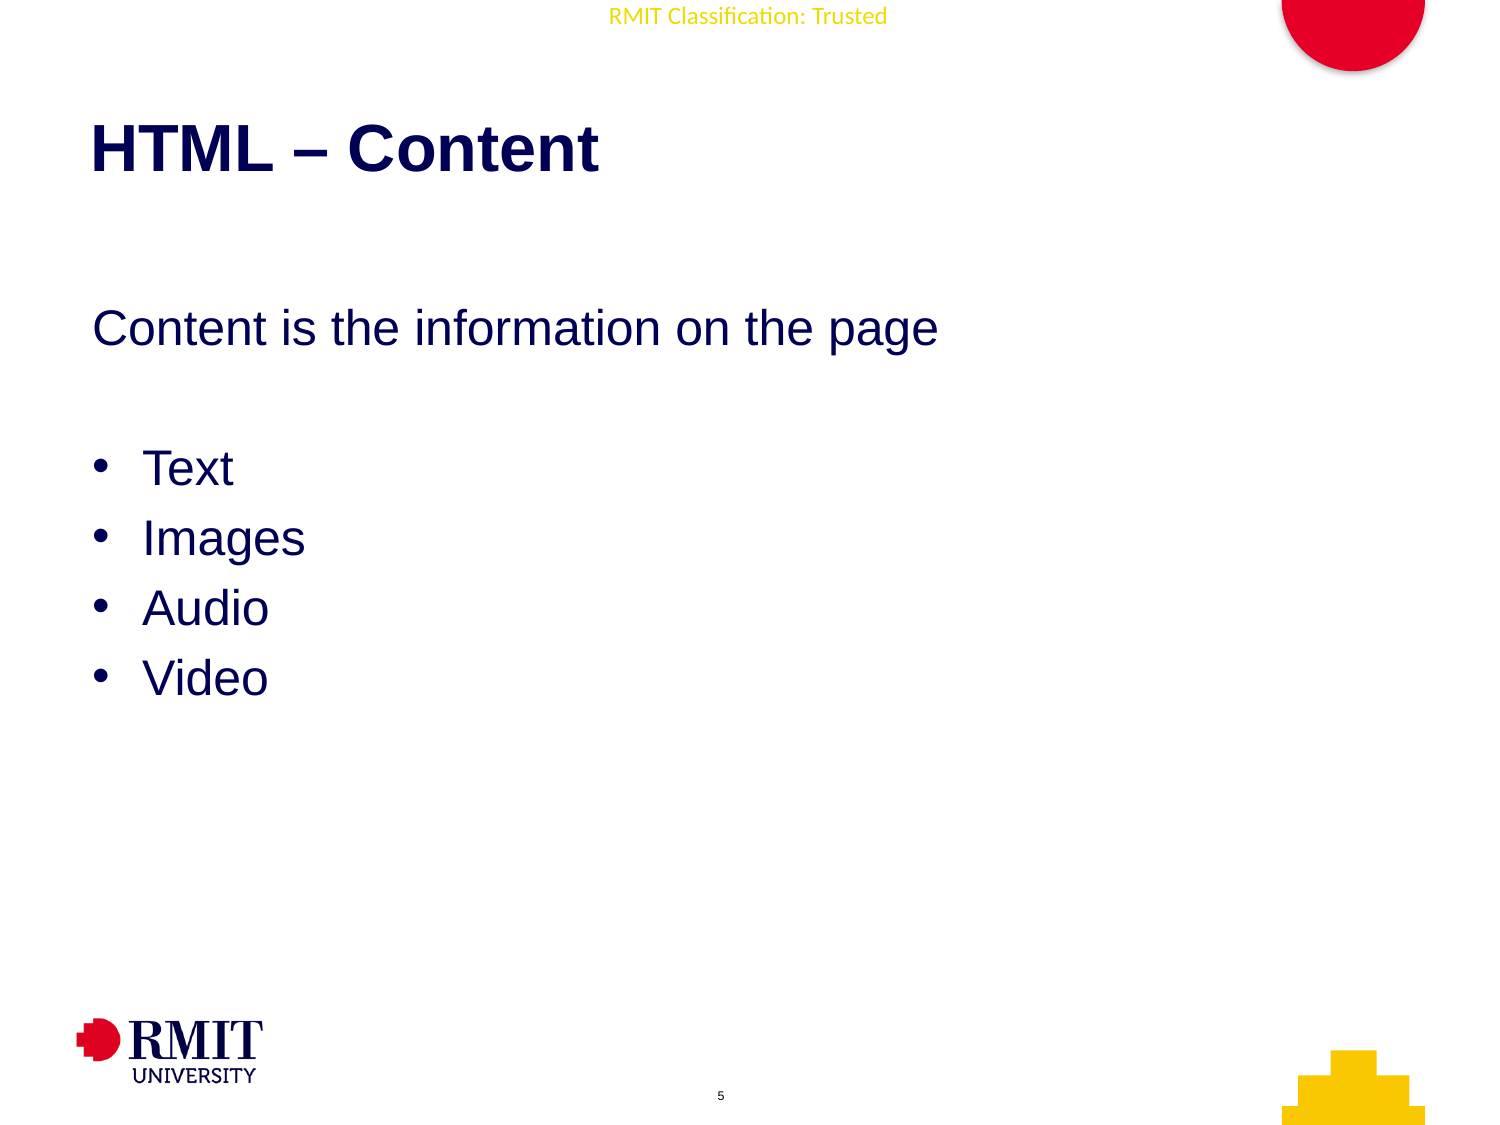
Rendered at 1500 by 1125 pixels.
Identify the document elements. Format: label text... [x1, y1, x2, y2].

list Content is the information on the page Text Images Audio Video [75, 288, 1425, 952]
picture [57, 1001, 281, 1102]
title HTML – Content [75, 23, 1237, 267]
